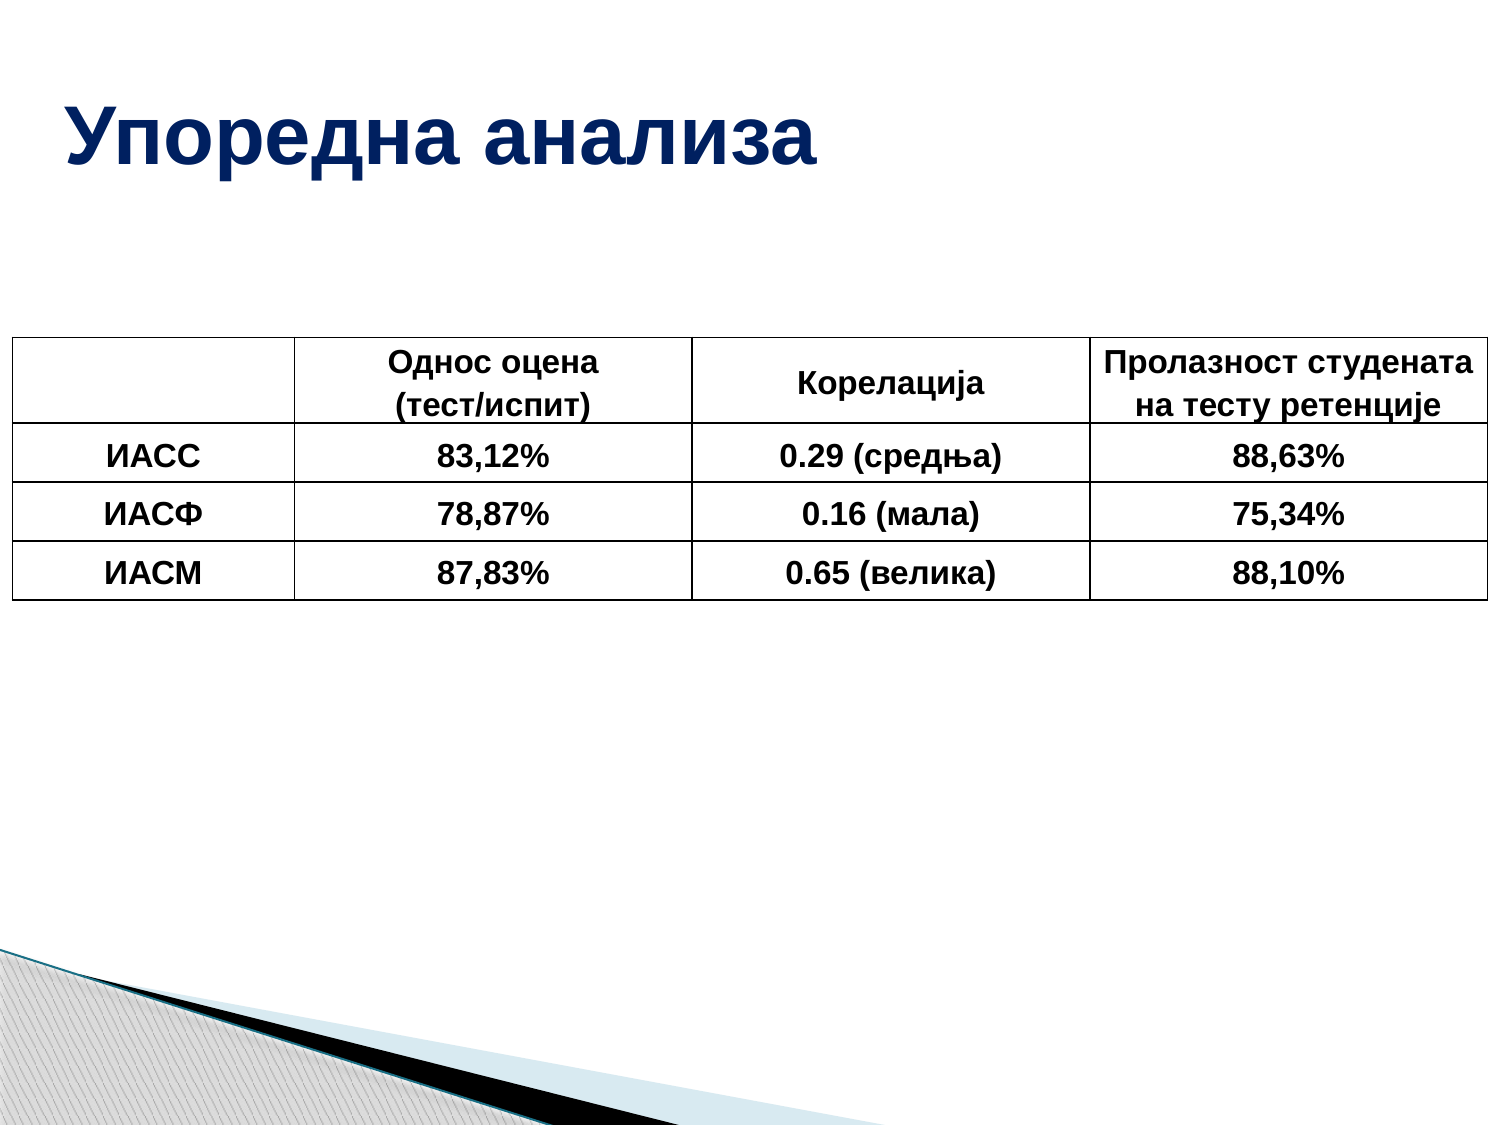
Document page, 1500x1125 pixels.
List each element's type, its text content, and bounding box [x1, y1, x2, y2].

table_cell 87,83% [295, 542, 691, 599]
table_cell ИАСМ [13, 542, 294, 599]
table_cell 88,10% [1091, 542, 1487, 599]
table_cell 75,34% [1091, 483, 1487, 540]
table_cell ИАСФ [13, 483, 294, 540]
table_header Корелација [693, 338, 1089, 422]
table_header Однос оцена (тест/испит) [295, 338, 691, 422]
table_cell 88,63% [1091, 424, 1487, 481]
table_header [13, 338, 294, 422]
table_cell 78,87% [295, 483, 691, 540]
title Упоредна анализа [50, 37, 1400, 225]
table_cell 0.29 (средња) [693, 424, 1089, 481]
table_cell 0.16 (мала) [693, 483, 1089, 540]
table_cell 0.65 (велика) [693, 542, 1089, 599]
table_cell 83,12% [295, 424, 691, 481]
table_header Пролазност студената на тесту ретенције [1091, 338, 1487, 422]
table_cell ИАСС [13, 424, 294, 481]
